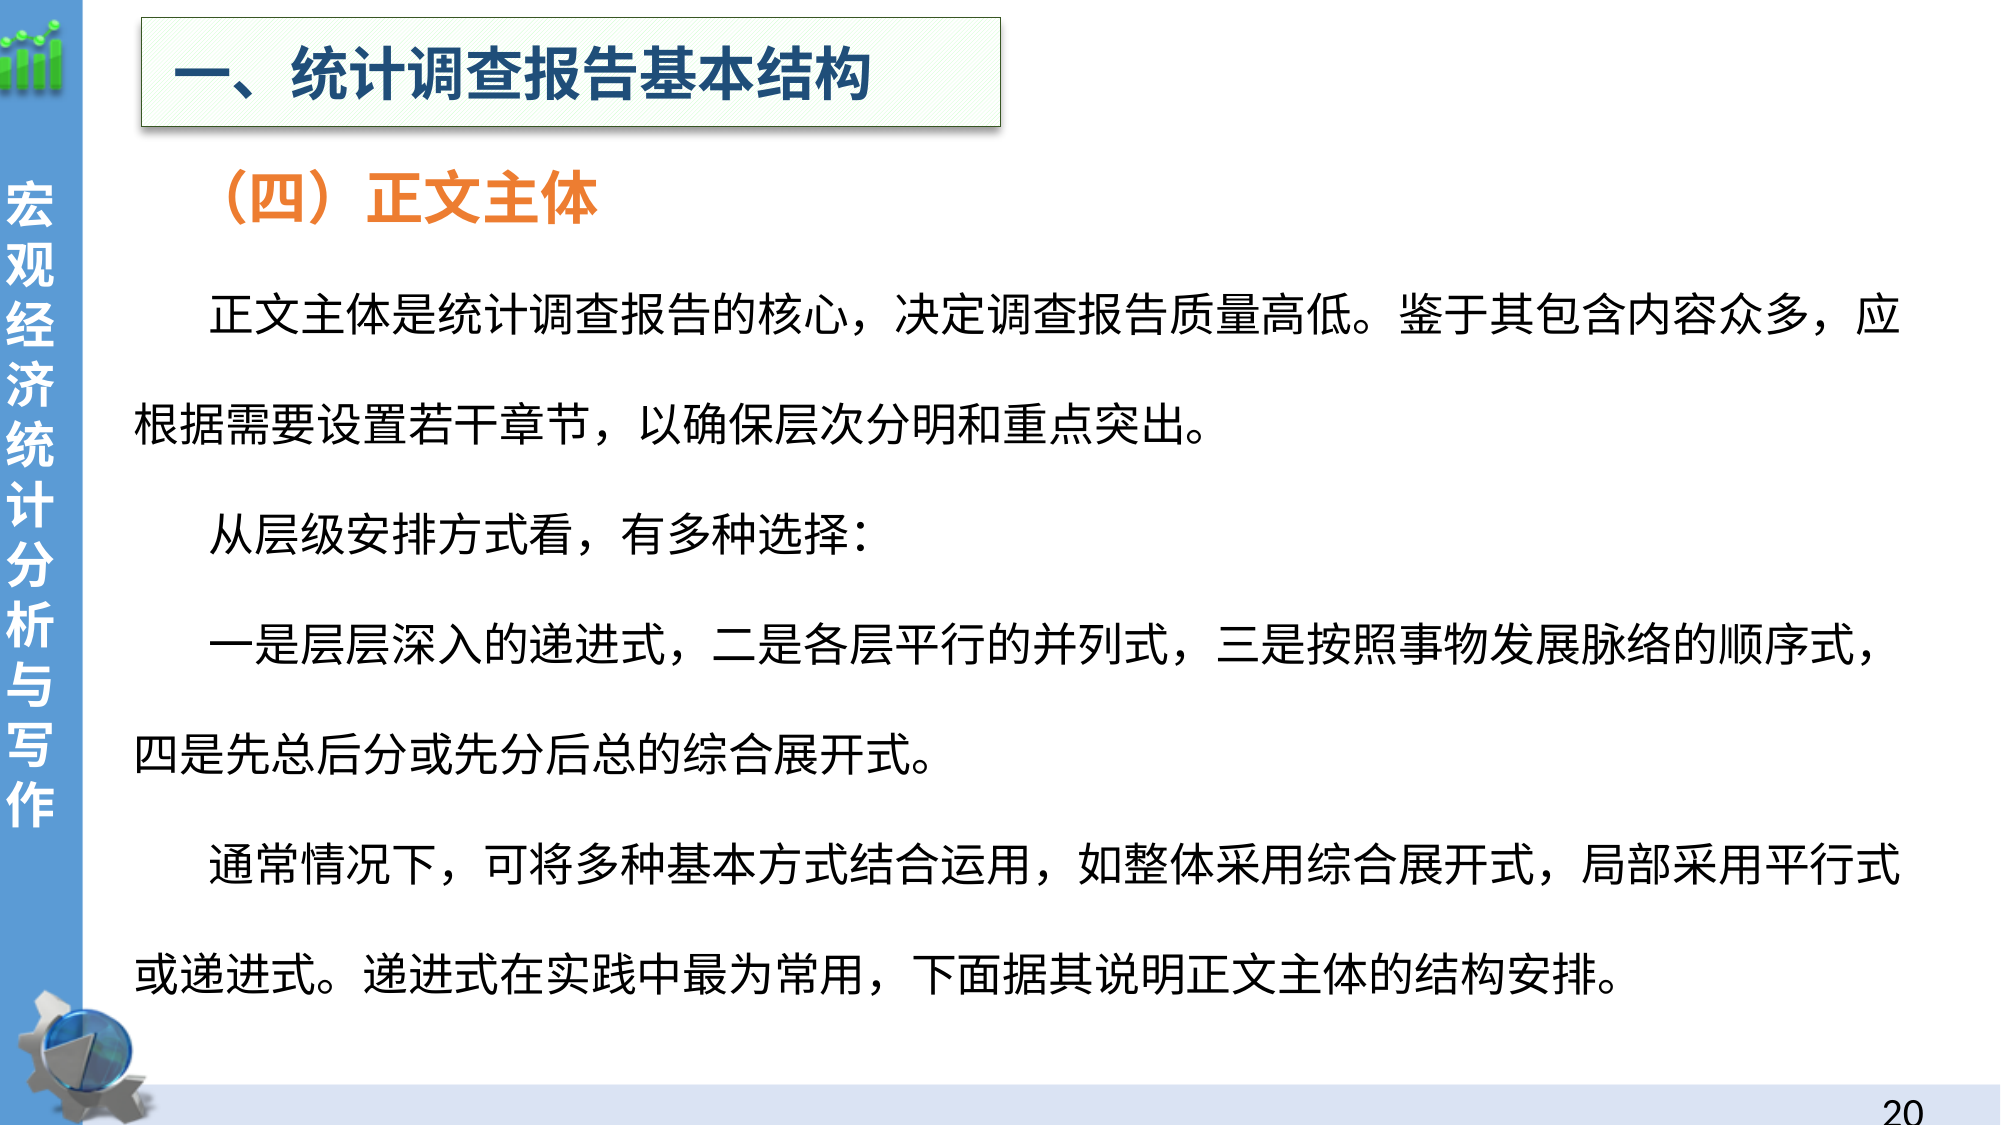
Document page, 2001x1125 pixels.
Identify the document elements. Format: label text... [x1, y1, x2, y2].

text_box 一、统计调查报告基本结构 [141, 17, 1000, 127]
picture [0, 0, 2001, 1125]
text_box （四）正文主体 正文主体是统计调查报告的核心，决定调查报告质量高低。鉴于其包含内容众多，应根据需要设置若干章节，以确保层次分明和重点突出。 从层级安排方式看，有多种选择： 一是层层深入的递进式，二是各层平行的并列式，三是按照事物发展脉络的顺序式，四是先总后分或先分后总的综合展开式。 通常情况下，可将多种基本方式结合运用，如整体采用综合展开式，局部采用平行式或递进式。递进式在实践中最为常用，下面据其说明正文主体的结构安排。 [119, 144, 1960, 1086]
text_box 19 [1786, 1085, 1940, 1125]
